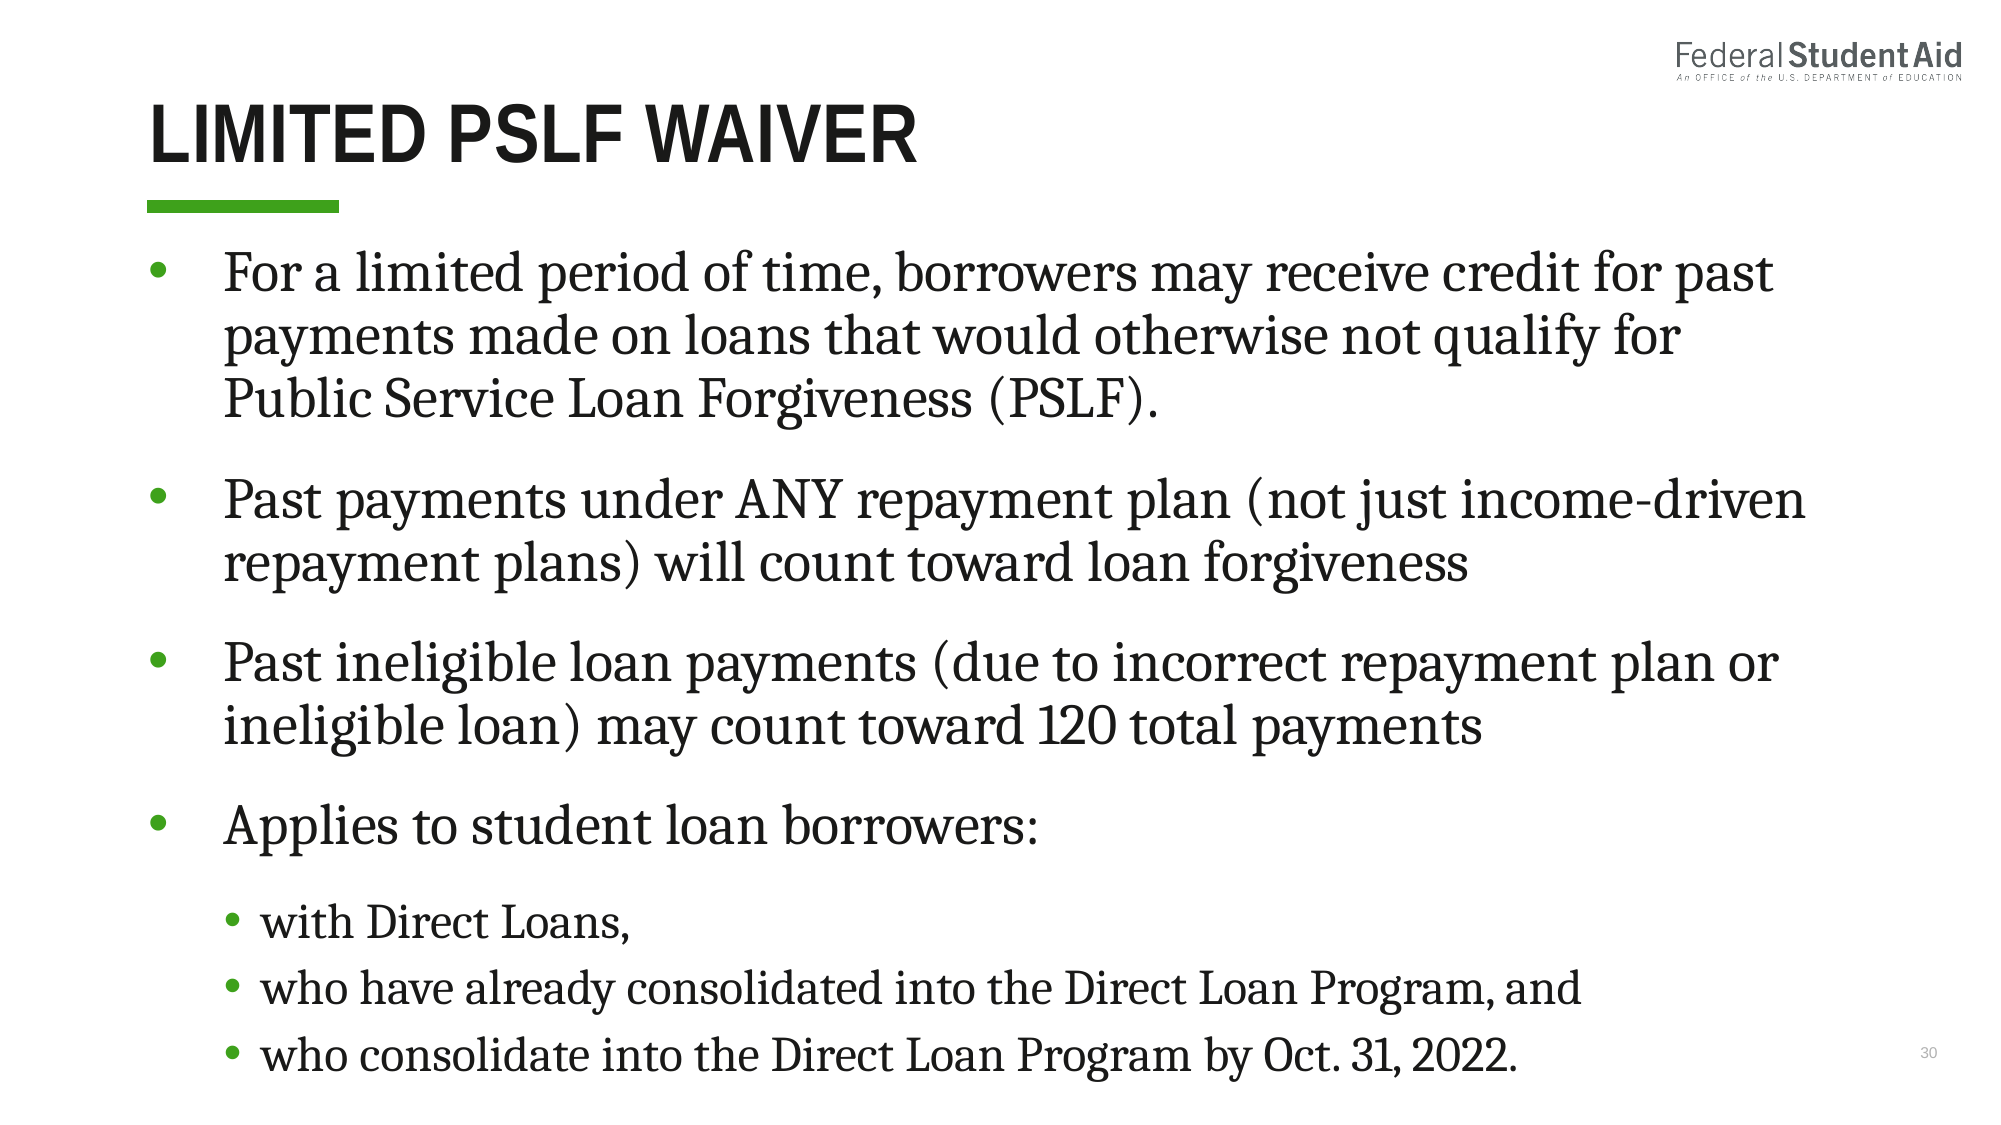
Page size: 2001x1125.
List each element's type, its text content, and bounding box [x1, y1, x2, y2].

list For a limited period of time, borrowers may receive credit for past payments made on loans that would otherwise not qualify for Public Service Loan Forgiveness (PSLF). Past payments under ANY repayment plan (not just income-driven repayment plans) will count toward loan forgiveness Past ineligible loan payments (due to incorrect repayment plan or ineligible loan) may count toward 120 total payments Applies to student loan borrowers: with Direct Loans, who have already consolidated into the Direct Loan Program, and who consolidate into the Direct Loan Program by Oct. 31, 2022. [133, 233, 1830, 1022]
title Limited PSLF waiver [149, 57, 1765, 189]
picture [1651, 16, 1986, 106]
slide_number 30 [1920, 1042, 1986, 1094]
